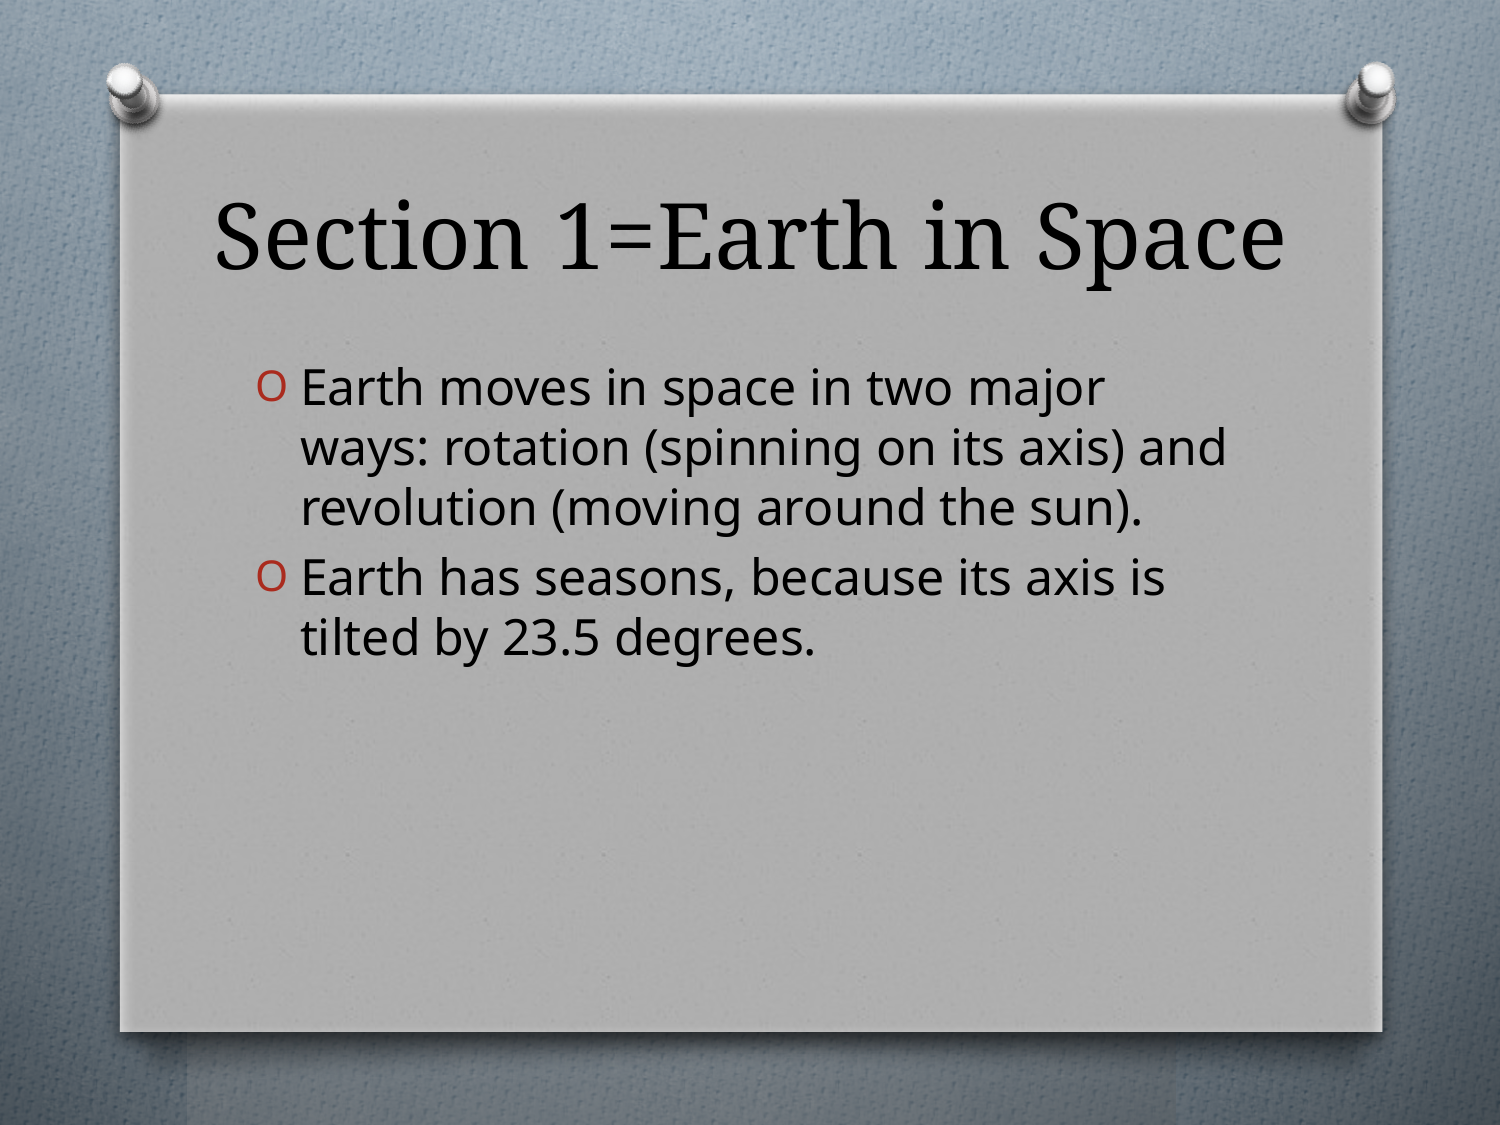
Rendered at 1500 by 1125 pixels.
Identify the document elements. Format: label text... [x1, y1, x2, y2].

picture [1317, 35, 1439, 156]
picture [75, 29, 198, 153]
title Section 1=Earth in Space [179, 134, 1323, 332]
list Earth moves in space in two major ways: rotation (spinning on its axis) and revolution (moving around the sun). Earth has seasons, because its axis is tilted by 23.5 degrees. [240, 347, 1257, 939]
